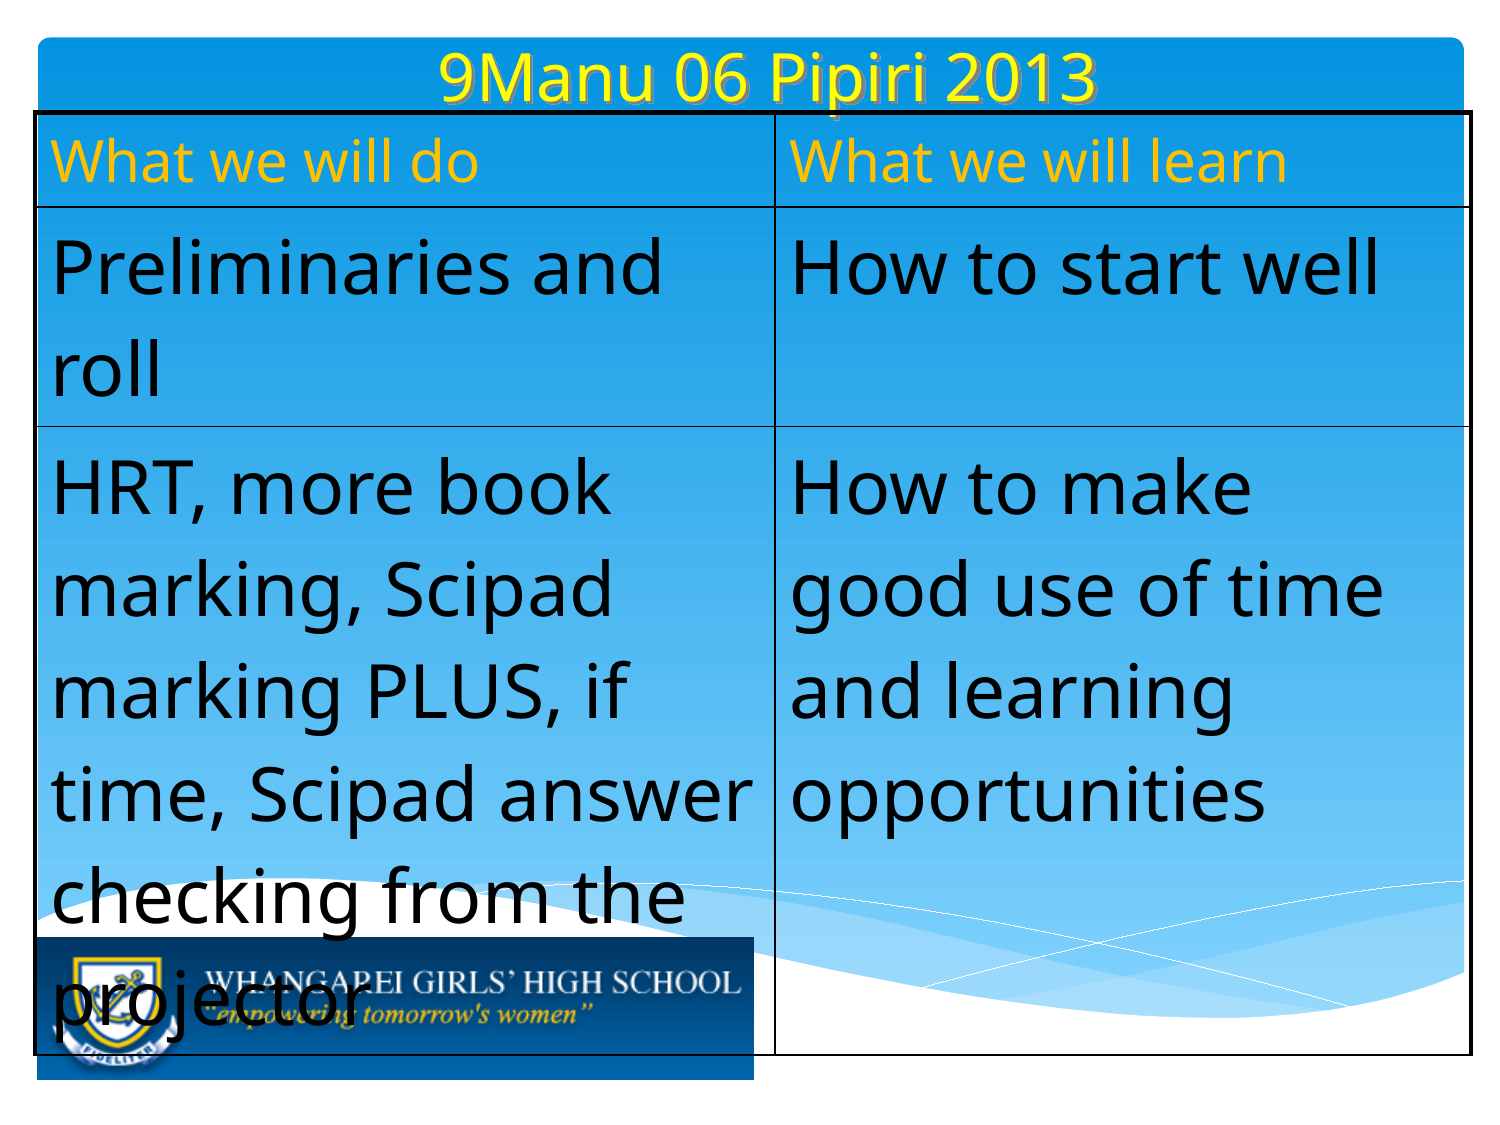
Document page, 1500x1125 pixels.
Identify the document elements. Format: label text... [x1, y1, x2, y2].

table_header What we will learn [776, 115, 1469, 206]
picture [37, 937, 754, 1080]
table_cell HRT, more book marking, Scipad marking PLUS, if time, Scipad answer checking from the projector [37, 427, 774, 1054]
text_box 9Manu 06 Pipiri 2013 [162, 24, 1375, 110]
table_header What we will do [37, 115, 774, 206]
table_cell How to make good use of time and learning opportunities [776, 427, 1469, 1054]
table_cell How to start well [776, 208, 1469, 426]
table_cell Preliminaries and roll [37, 208, 774, 426]
